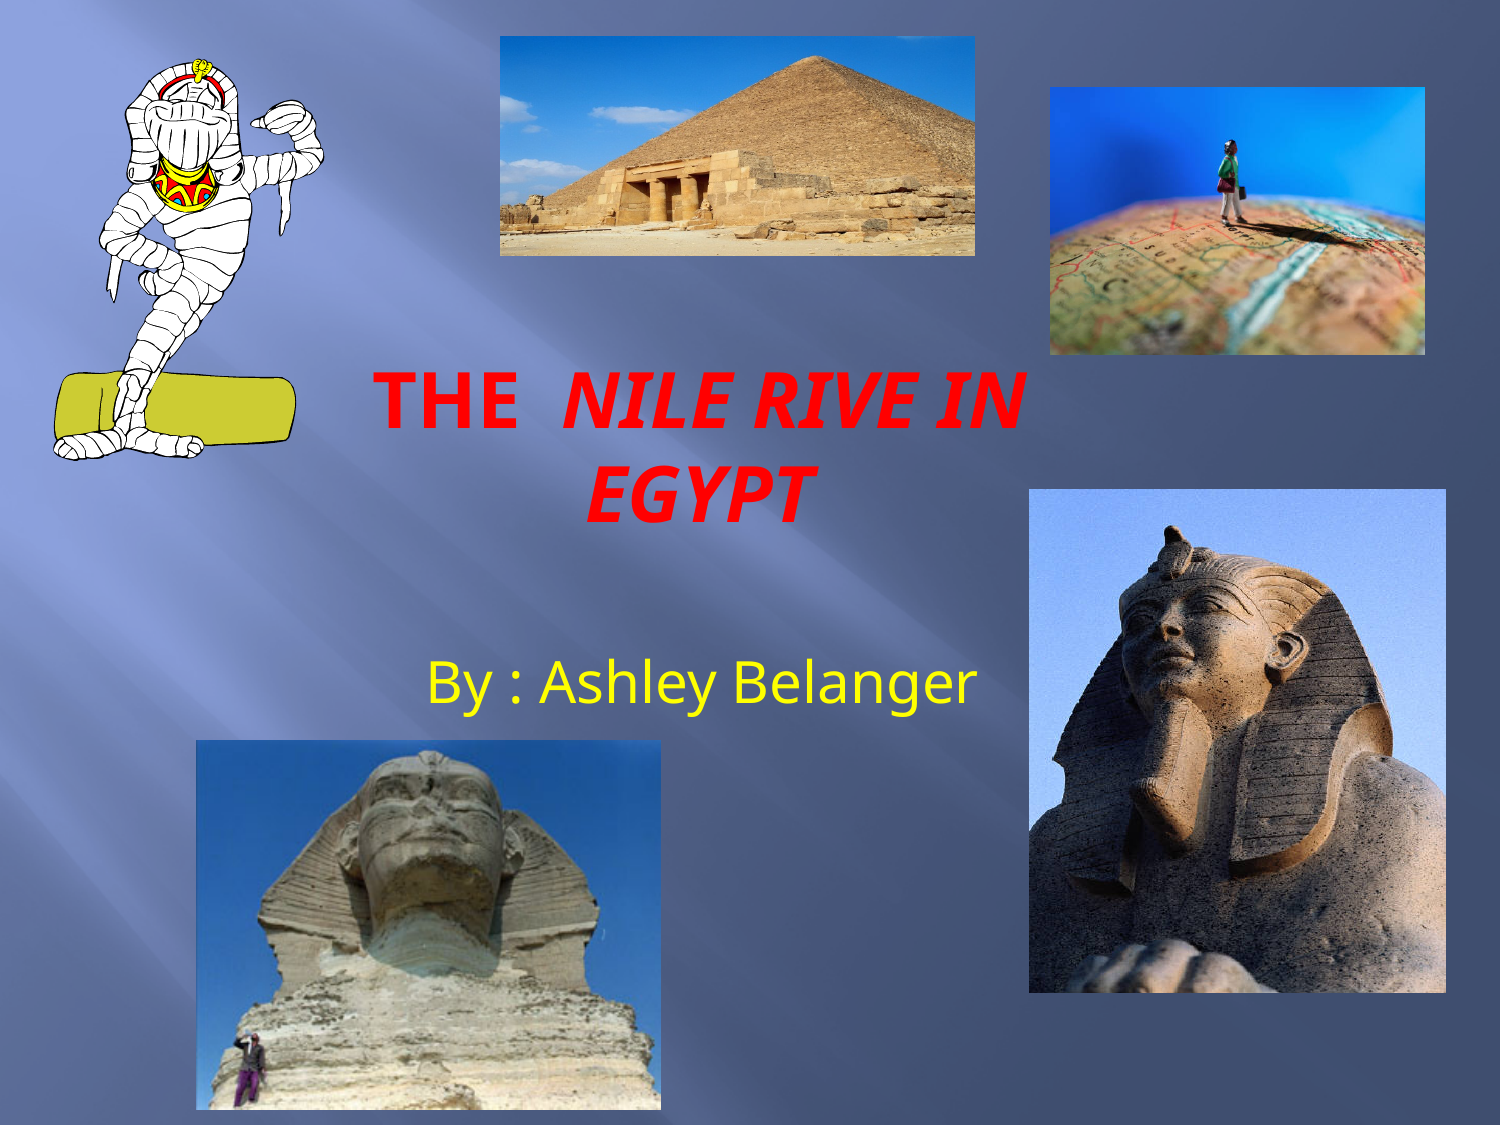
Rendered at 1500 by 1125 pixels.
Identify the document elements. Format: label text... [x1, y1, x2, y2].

picture [49, 49, 331, 461]
subtitle By : Ashley Belanger [370, 637, 1029, 763]
title The Nile rive in Egypt [287, 350, 1113, 538]
picture [196, 740, 661, 1110]
picture [1029, 489, 1446, 993]
picture [1049, 87, 1426, 356]
picture [499, 36, 976, 256]
